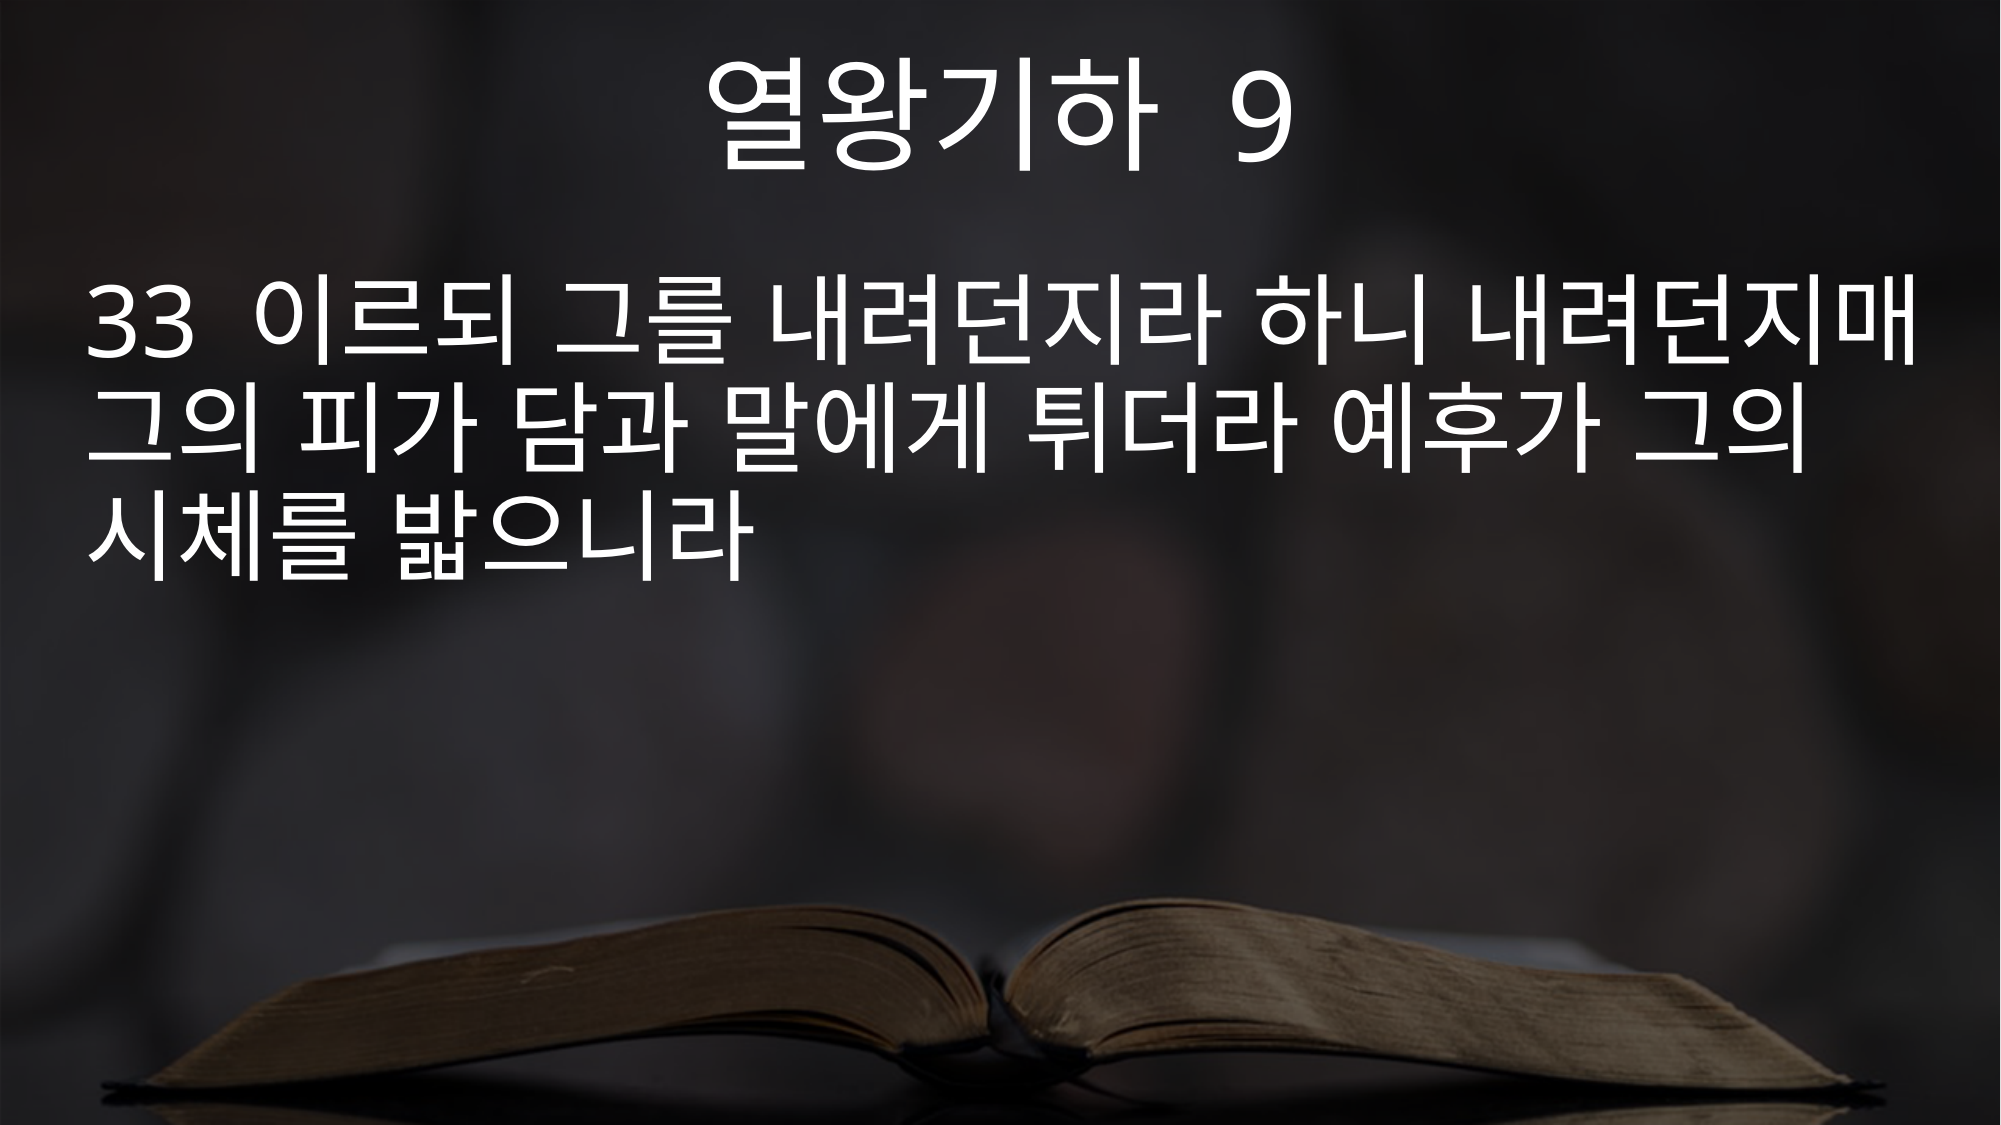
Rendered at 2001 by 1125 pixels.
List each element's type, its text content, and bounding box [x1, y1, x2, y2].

picture [0, 0, 2001, 1125]
list 33 이르되 그를 내려던지라 하니 내려던지매 그의 피가 담과 말에게 튀더라 예후가 그의 시체를 밟으니라 [69, 263, 1953, 423]
footer 열왕기하 9 [0, 32, 2000, 192]
